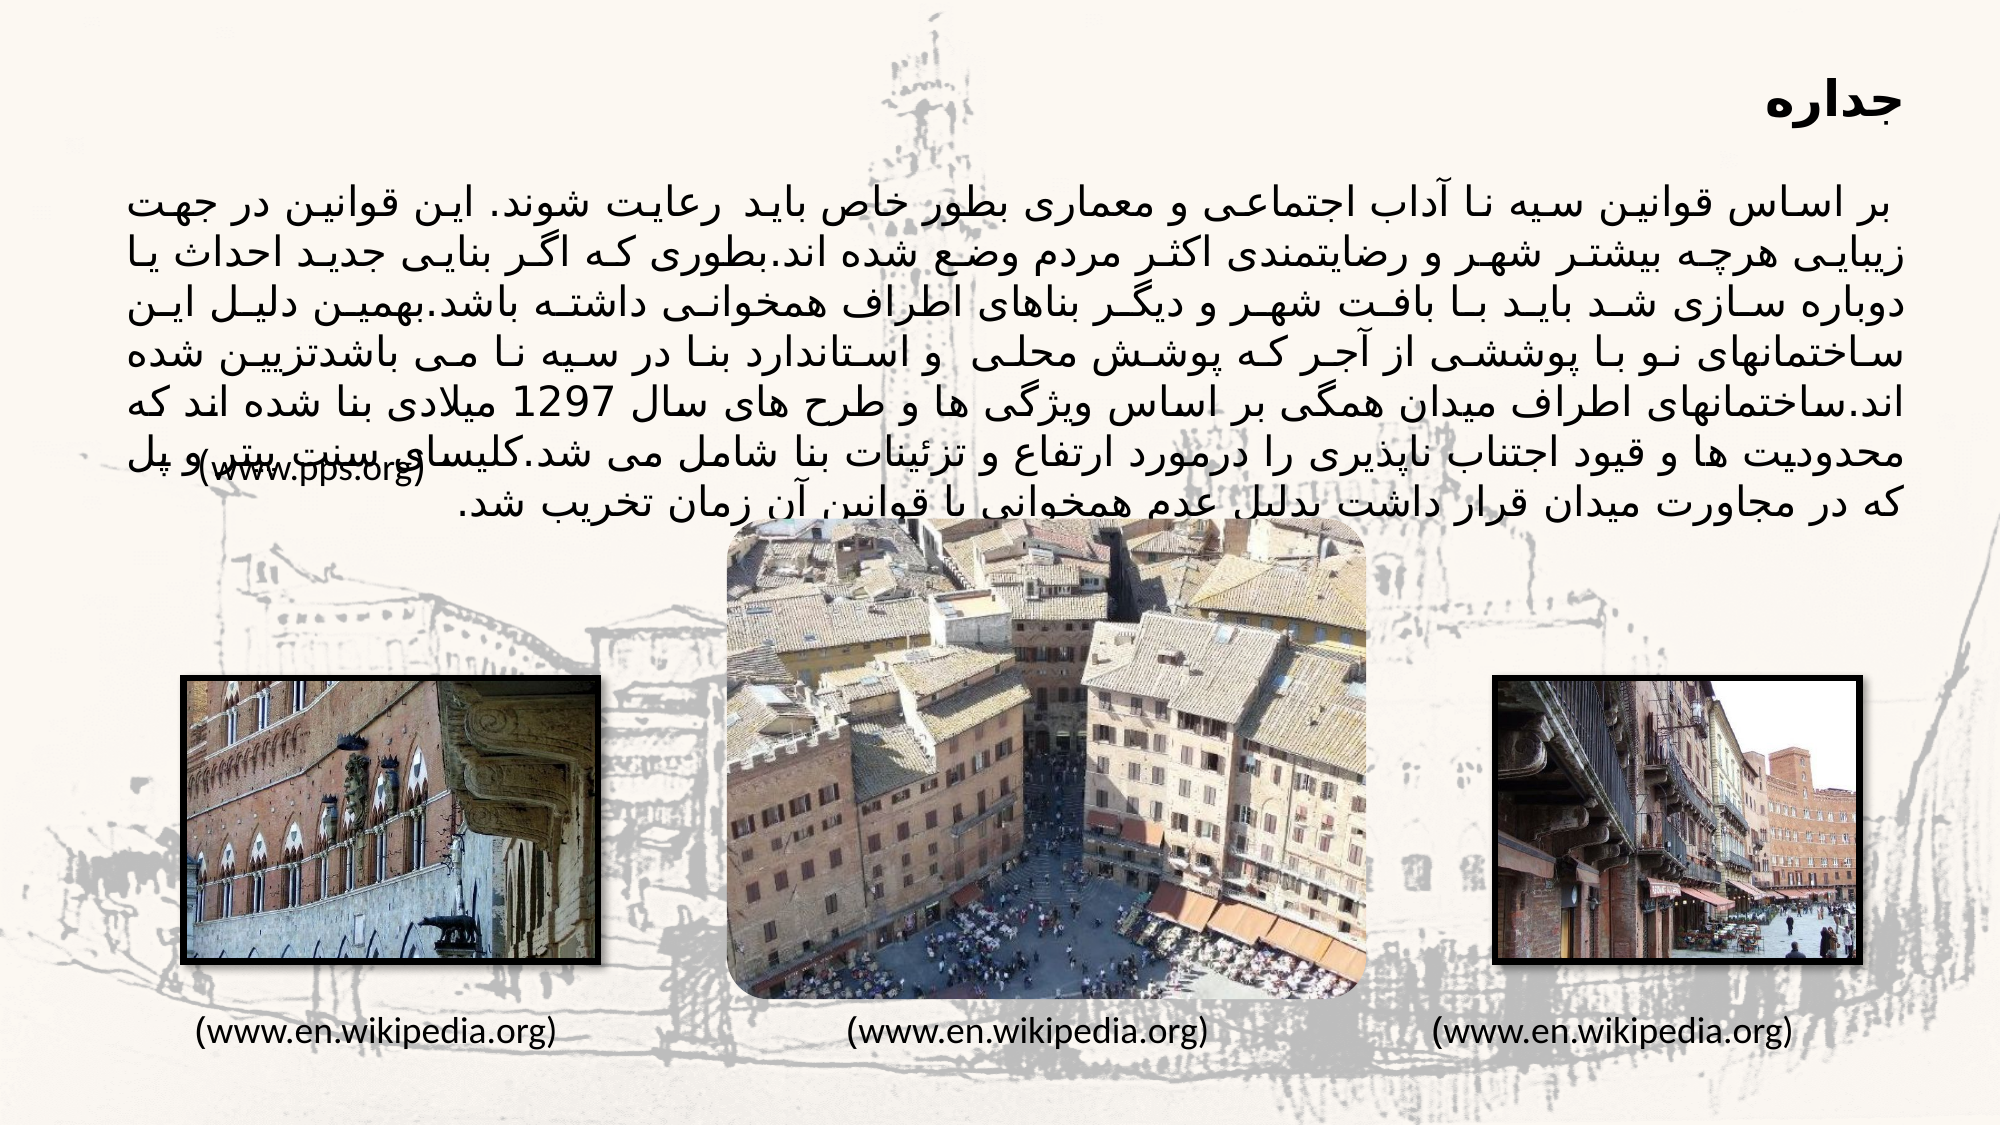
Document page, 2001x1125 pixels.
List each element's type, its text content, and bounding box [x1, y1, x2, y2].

text_box (www.en.wikipedia.org) [1417, 999, 1937, 1104]
text_box (www.pps.org) [111, 435, 441, 496]
picture [1497, 680, 1857, 959]
text_box جداره [1548, 59, 1921, 134]
picture [186, 680, 596, 959]
picture [726, 518, 1367, 1000]
text_box (www.en.wikipedia.org) [180, 999, 701, 1104]
text_box (www.en.wikipedia.org) [832, 1000, 1352, 1104]
text_box بر اساس قوانین سیه نا آداب اجتماعی و معماری بطور خاص باید رعایت شوند. این قوانین در جهت زیبایی هرچه بیشتر شهر و رضایتمندی اکثر مردم وضع شده اند.بطوری که اگر بنایی جدید احداث یا دوباره سازی شد باید با بافت شهر و دیگر بناهای اطراف همخوانی داشته باشد.بهمین دلیل این ساختمانهای نو با پوششی از آجر که پوشش محلی و استاندارد بنا در سیه نا می باشدتزیین شده اند.ساختمانهای اطراف میدان همگی بر اساس ویژگی ها و طرح های سال 1297 میلادی بنا شده اند که محدودیت ها و قیود اجتناب ناپذیری را درمورد ارتفاع و تزئینات بنا شامل می شد.کلیسای سنت پیتر و پل که در مجاورت میدان قرار داشت بدلیل عدم همخوانی با قوانین آن زمان تخریب شد. [111, 166, 1921, 532]
